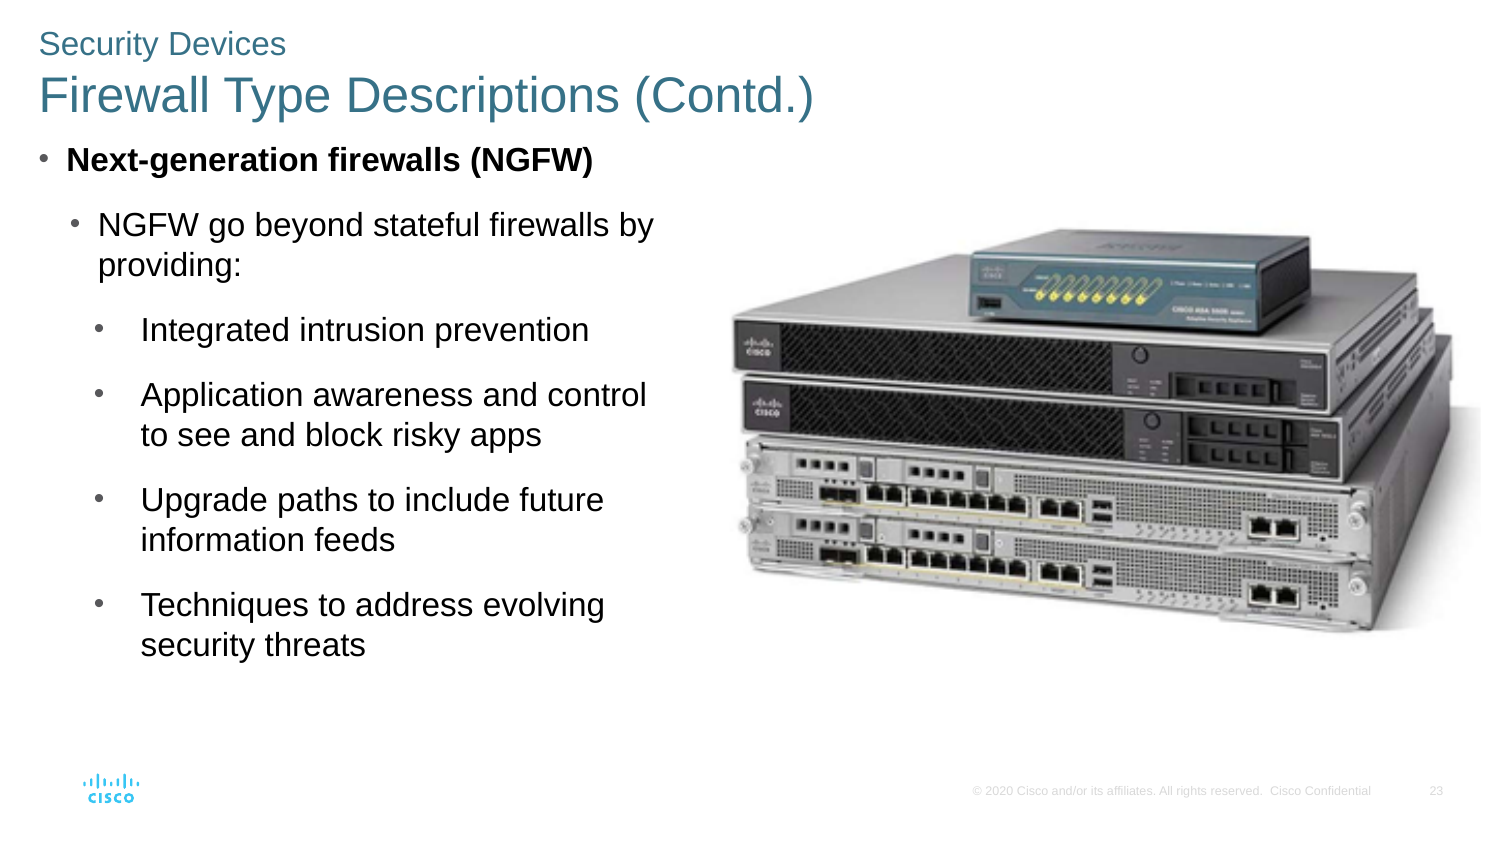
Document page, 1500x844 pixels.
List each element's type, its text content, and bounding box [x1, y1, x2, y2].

list Next-generation firewalls (NGFW) NGFW go beyond stateful firewalls by providing: Integrated intrusion prevention Application awareness and control to see and block risky apps Upgrade paths to include future information feeds Techniques to address evolving security threats [23, 131, 713, 707]
picture [711, 180, 1481, 664]
text_box Security Devices Firewall Type Descriptions (Contd.) [23, 10, 1500, 135]
